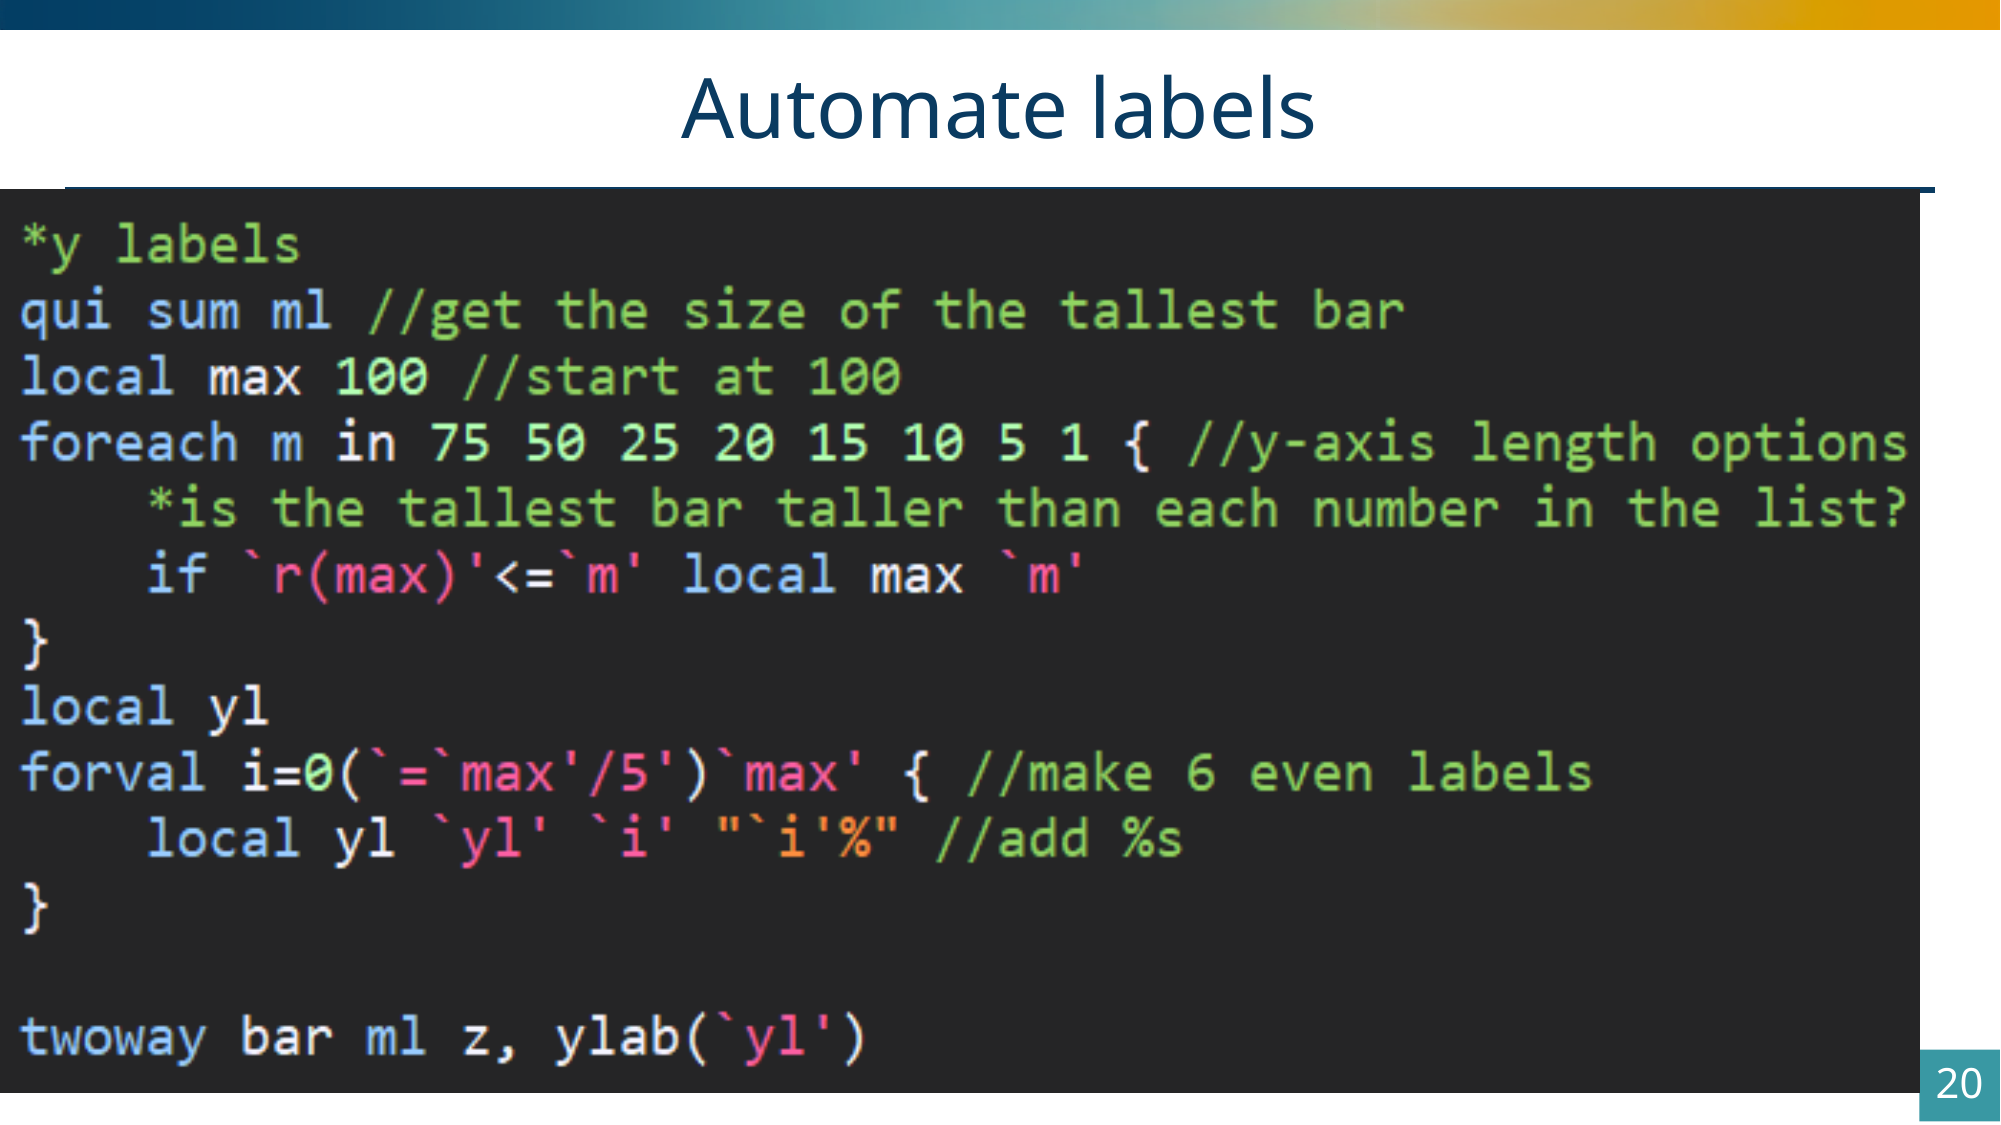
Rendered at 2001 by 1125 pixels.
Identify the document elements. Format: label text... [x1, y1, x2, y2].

picture [0, 0, 2000, 30]
picture [0, 189, 1920, 1093]
title Automate labels [64, 32, 1936, 190]
